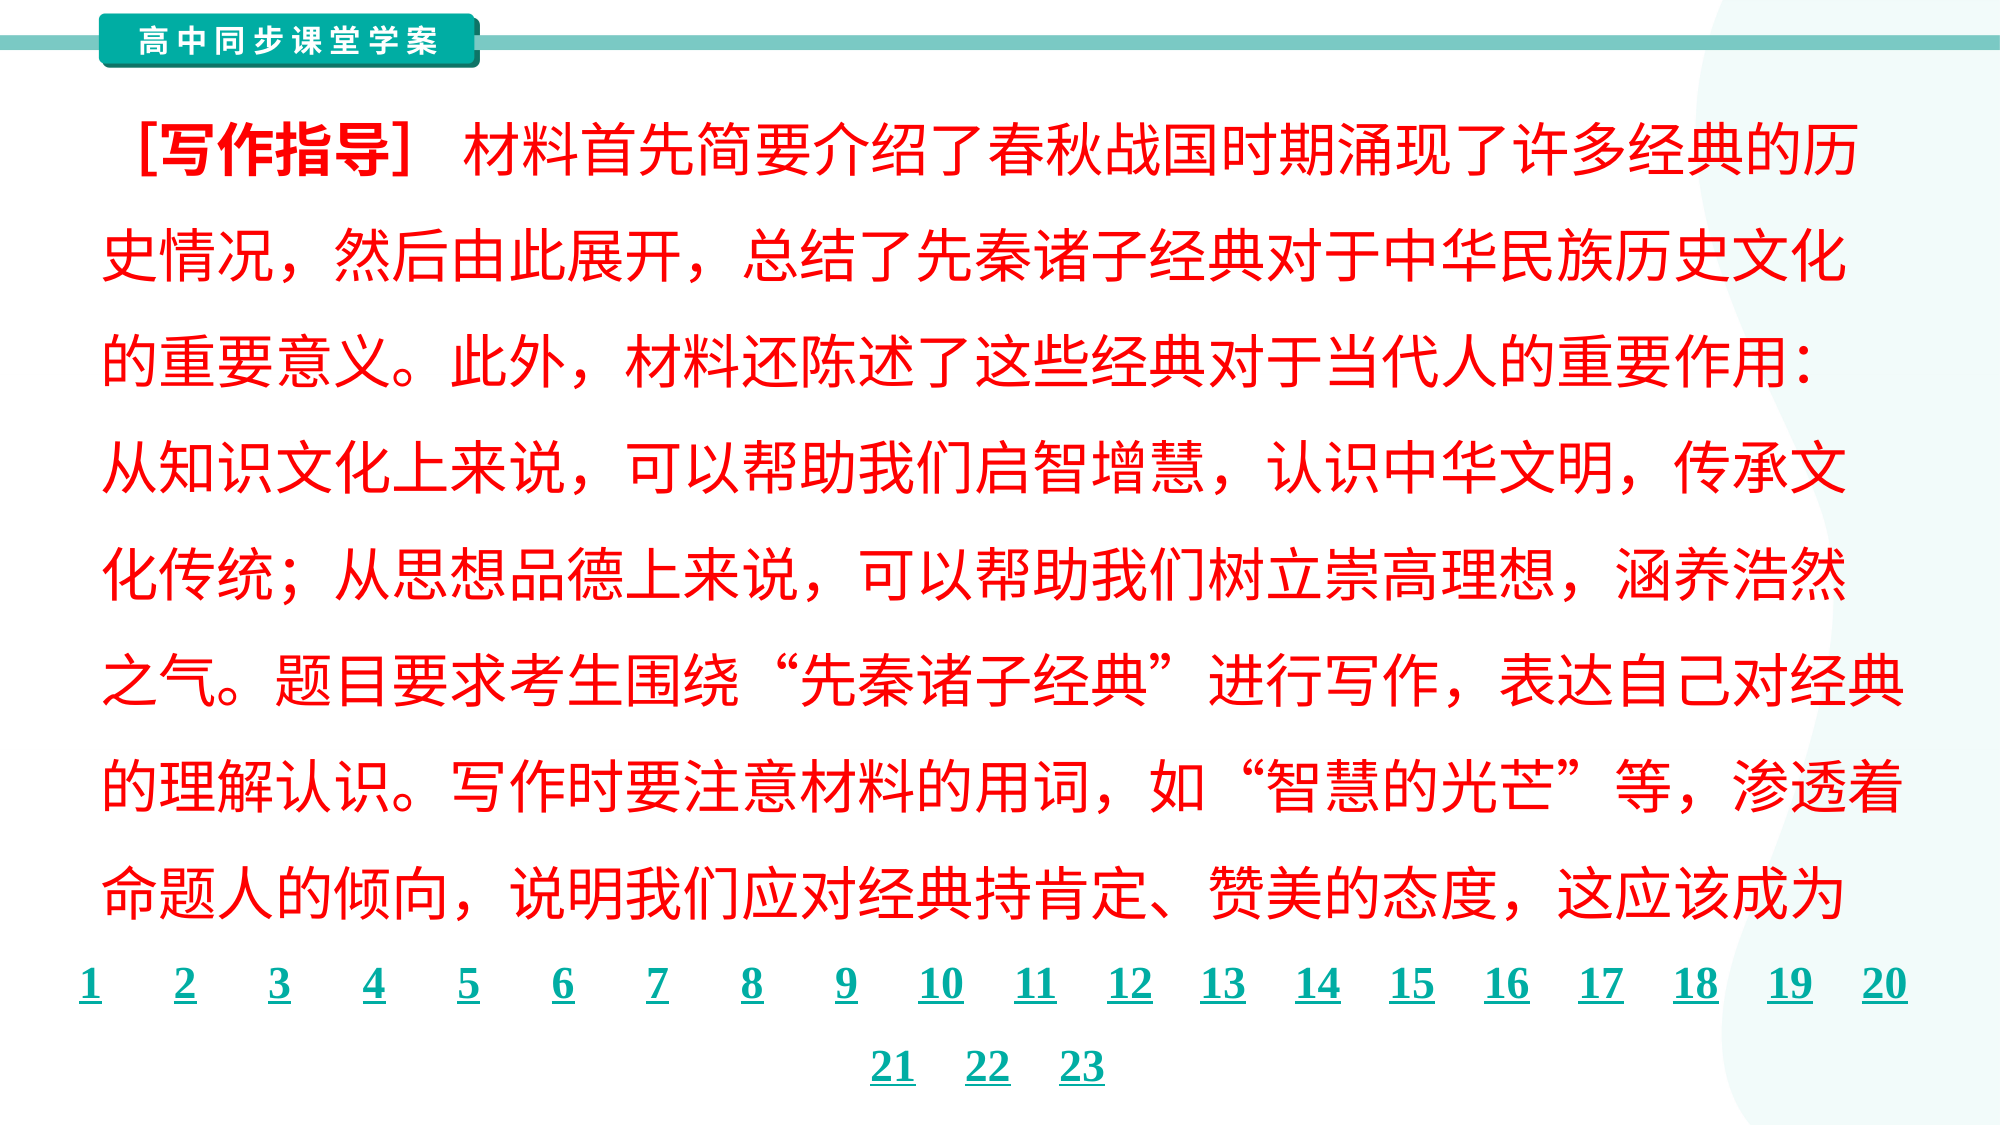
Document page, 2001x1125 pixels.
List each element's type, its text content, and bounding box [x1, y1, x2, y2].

text_box ［写作指导］ 材料首先简要介绍了春秋战国时期涌现了许多经典的历 史情况，然后由此展开，总结了先秦诸子经典对于中华民族历史文化 的重要意义。此外，材料还陈述了这些经典对于当代人的重要作用： 从知识文化上来说，可以帮助我们启智增慧，认识中华文明，传承文 化传统；从思想品德上来说，可以帮助我们树立崇高理想，涵养浩然 之气。题目要求考生围绕“先秦诸子经典”进行写作，表达自己对经典 的理解认识。写作时要注意材料的用词，如“智慧的光芒”等，渗透着 命题人的倾向，说明我们应对经典持肯定、赞美的态度，这应该成为 [100, 76, 1899, 927]
picture [0, 0, 2000, 1125]
